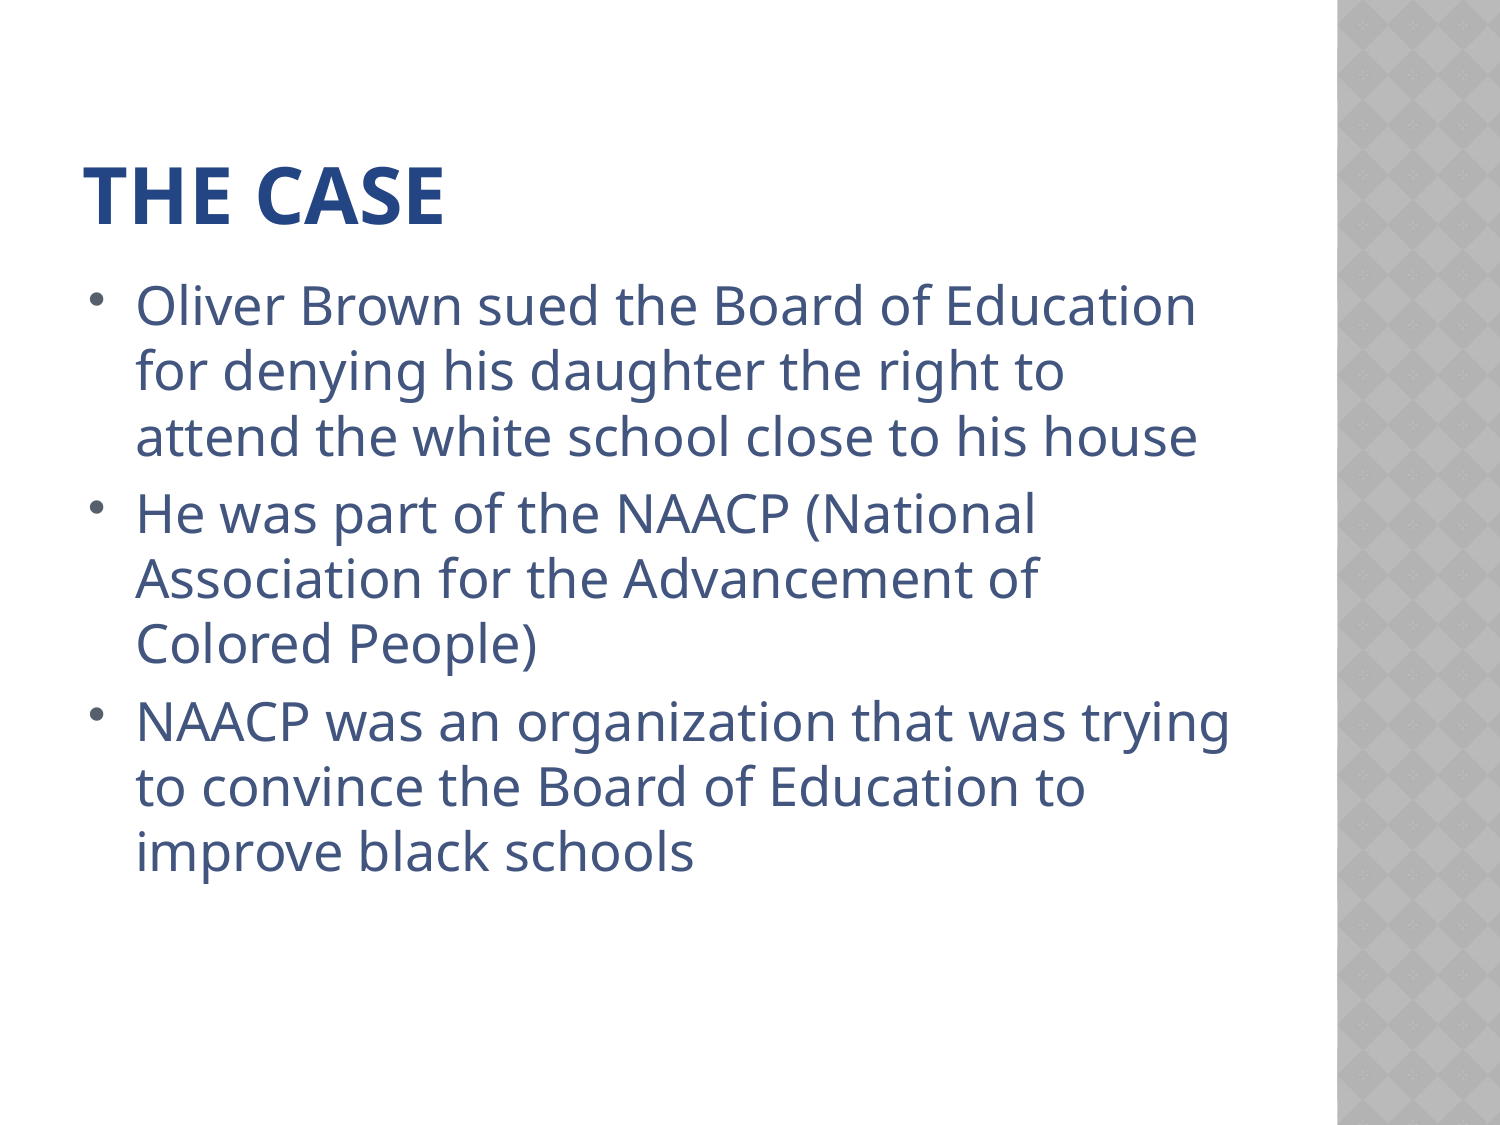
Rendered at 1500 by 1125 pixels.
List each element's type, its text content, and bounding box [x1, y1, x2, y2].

title The case [75, 52, 1263, 240]
list Oliver Brown sued the Board of Education for denying his daughter the right to attend the white school close to his house He was part of the NAACP (National Association for the Advancement of Colored People) NAACP was an organization that was trying to convince the Board of Education to improve black schools [74, 263, 1263, 1060]
